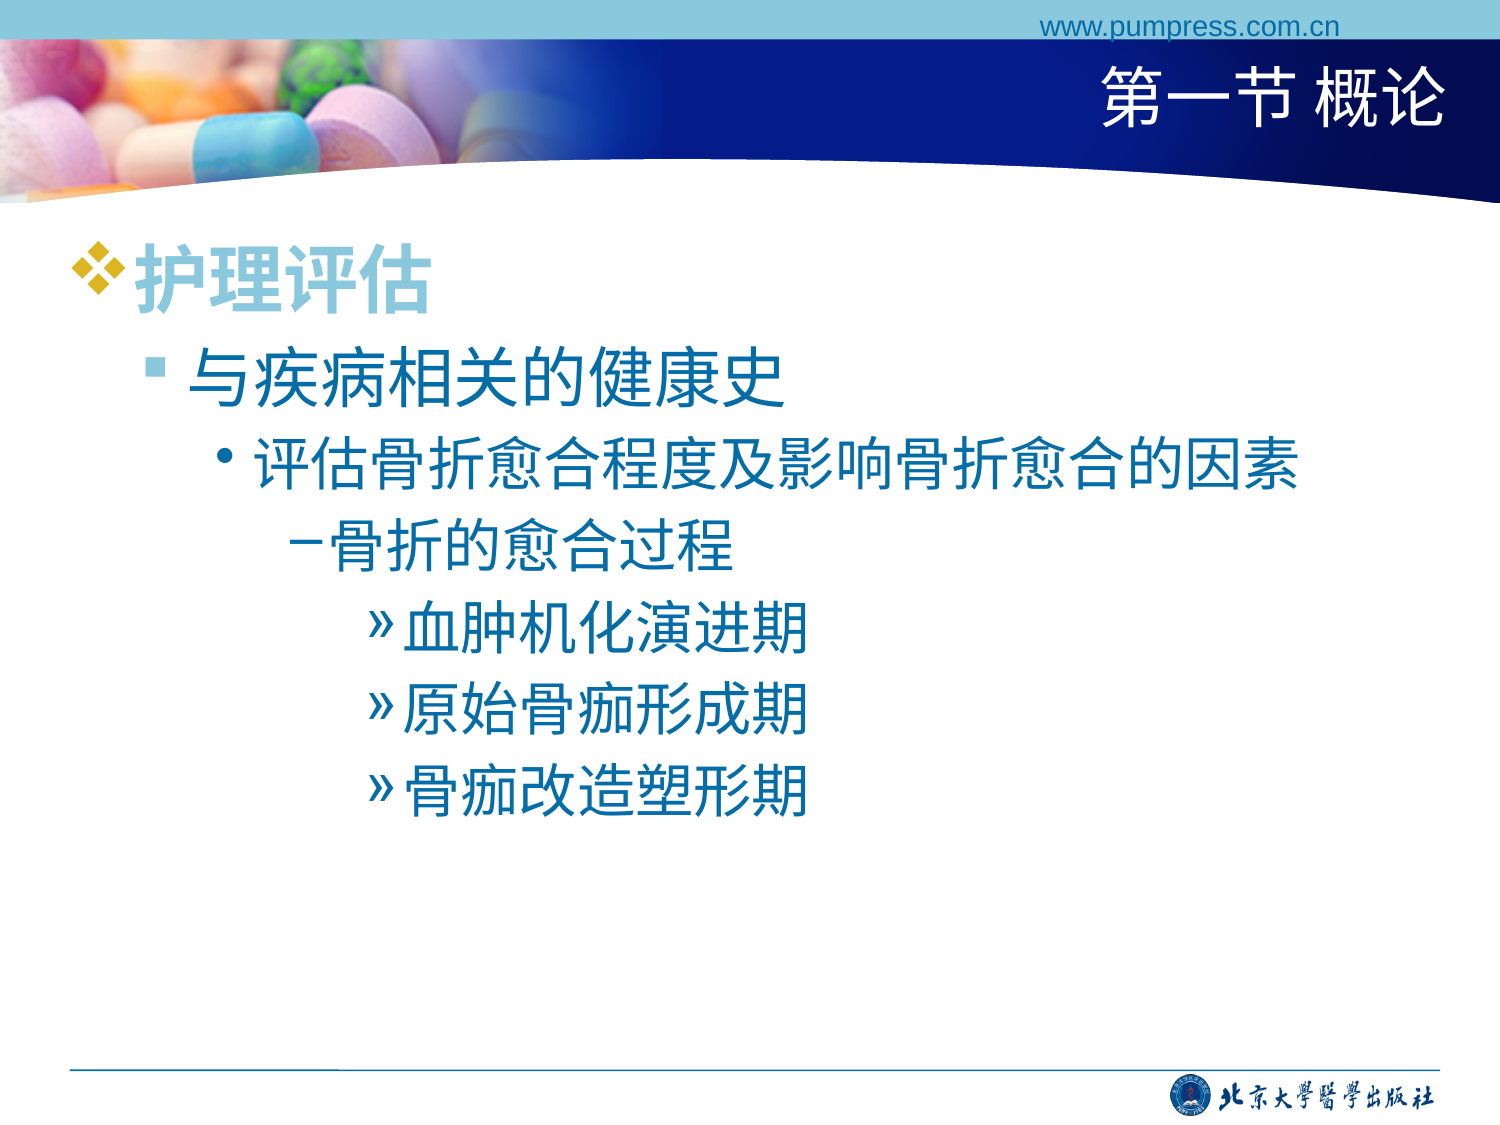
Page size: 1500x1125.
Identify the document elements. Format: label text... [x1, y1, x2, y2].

slide_number www.pumpress.com.cn [1025, 0, 1463, 38]
picture [1170, 1074, 1436, 1118]
picture [0, 40, 1500, 203]
list 护理评估 与疾病相关的健康史 评估骨折愈合程度及影响骨折愈合的因素 骨折的愈合过程 血肿机化演进期 原始骨痂形成期 骨痂改造塑形期 [49, 224, 1463, 1026]
title 第一节 概论 [137, 49, 1463, 143]
